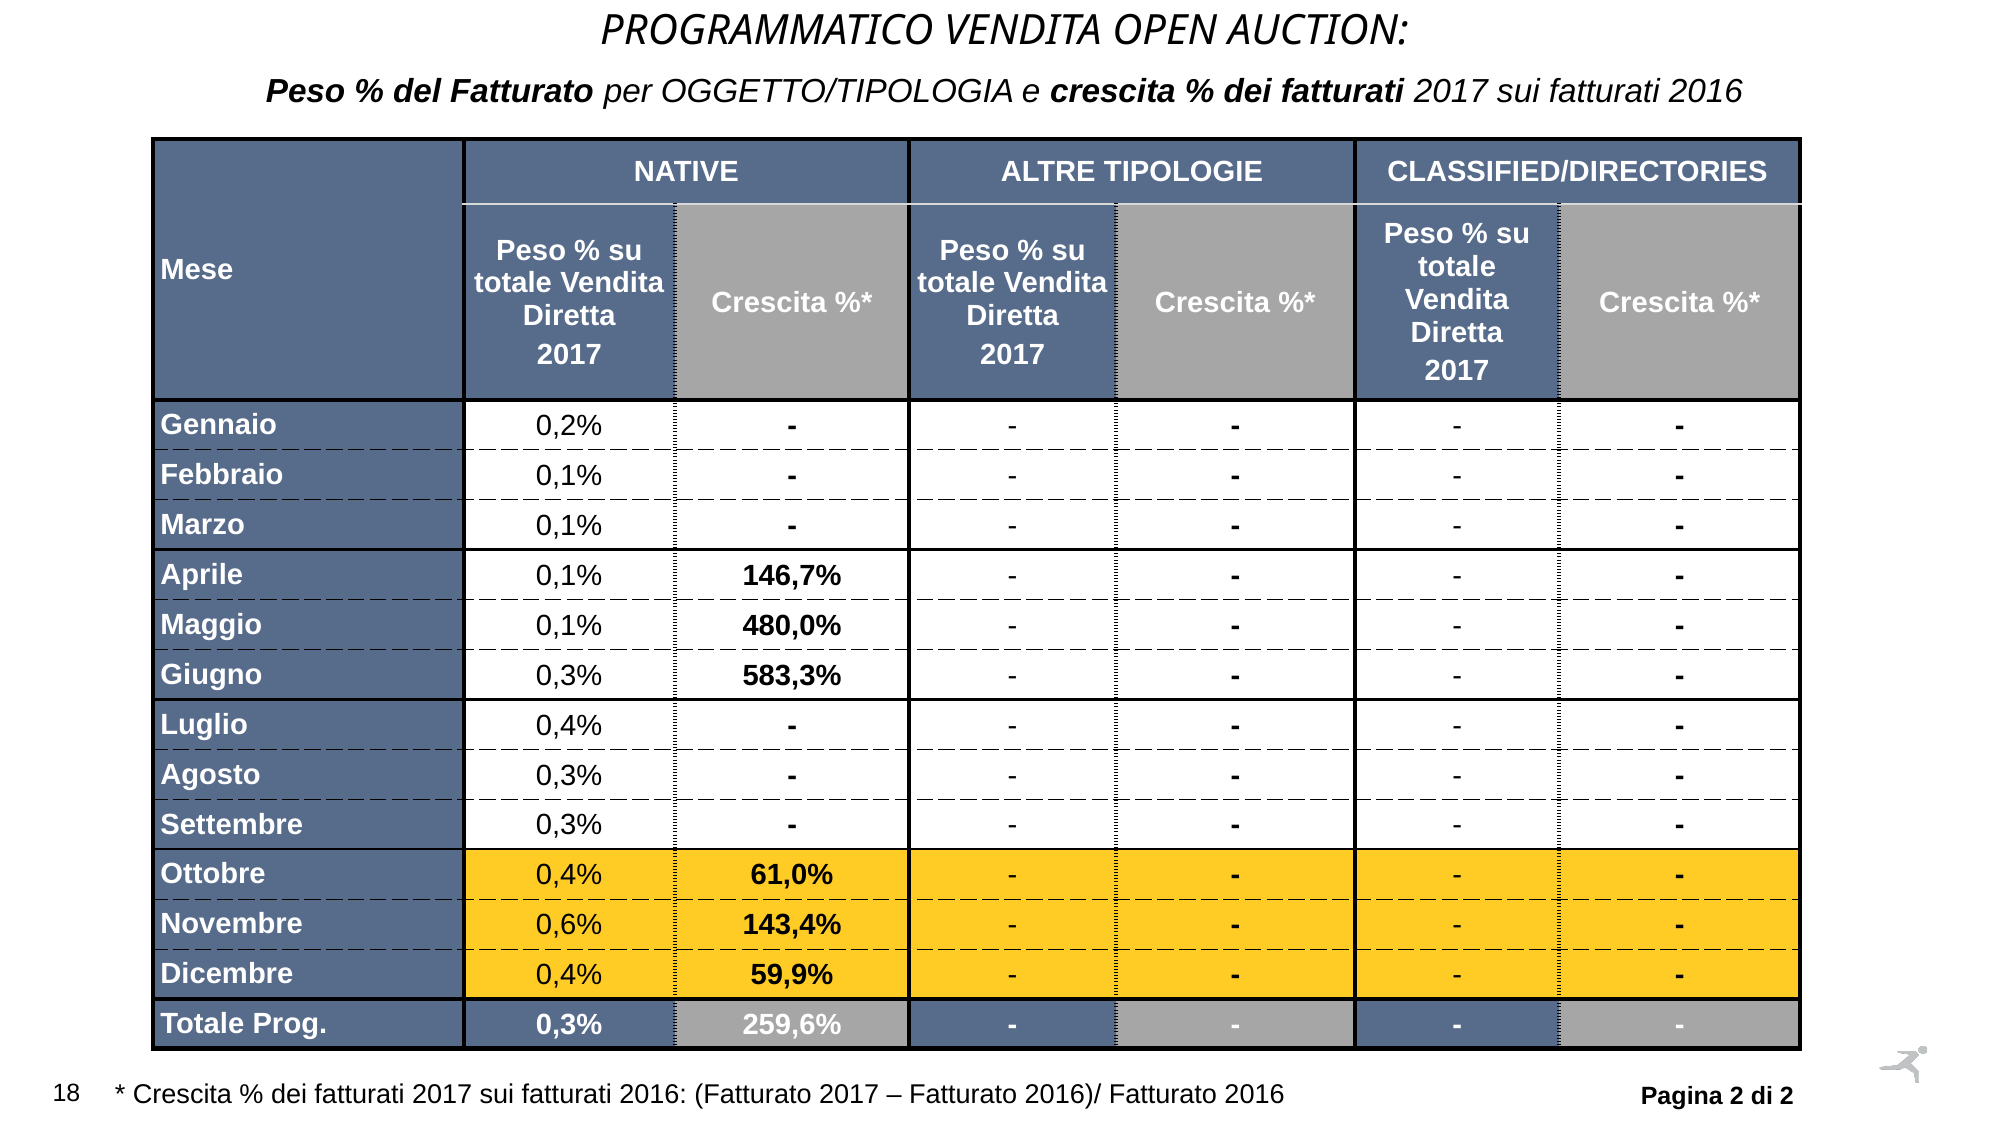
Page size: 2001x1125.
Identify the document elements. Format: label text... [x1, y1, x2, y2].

table_cell - [1559, 701, 1798, 749]
table_cell - [1559, 899, 1798, 949]
table_cell - [1357, 599, 1559, 649]
table_cell - [1116, 551, 1353, 599]
table_cell - [1357, 402, 1559, 450]
table_cell - [1116, 850, 1353, 899]
table_cell 0,6% [466, 899, 675, 949]
table_cell Totale Prog. [155, 1001, 462, 1046]
table_cell - [1116, 799, 1353, 848]
table_cell - [911, 500, 1116, 548]
table_cell Novembre [155, 899, 462, 949]
table_cell 583,3% [675, 649, 907, 698]
table_cell Crescita %* [675, 205, 907, 398]
table_cell - [911, 749, 1116, 799]
table_cell - [1559, 500, 1798, 548]
table_cell - [1357, 500, 1559, 548]
text_box * Crescita % dei fatturati 2017 sui fatturati 2016: (Fatturato 2017 – Fatturato 2016)/ Fatturato 2016 [100, 1069, 1339, 1117]
table_cell - [1116, 599, 1353, 649]
table_cell - [911, 649, 1116, 698]
table_cell - [1357, 899, 1559, 949]
table_cell 0,4% [466, 850, 675, 899]
table_cell Dicembre [155, 949, 462, 997]
table_cell 0,4% [466, 701, 675, 749]
table_cell - [1357, 649, 1559, 698]
table_cell - [911, 850, 1116, 899]
table_cell Ottobre [155, 850, 462, 899]
table_cell - [1357, 850, 1559, 899]
table_cell - [1357, 799, 1559, 848]
table_header Mese [155, 141, 462, 398]
table_cell 0,3% [466, 1001, 675, 1046]
table_cell - [1116, 402, 1353, 450]
table_cell - [1559, 402, 1798, 450]
table_cell - [911, 402, 1116, 450]
table_cell 0,1% [466, 551, 675, 599]
table_header NATIVE [466, 141, 907, 203]
table_cell Aprile [155, 551, 462, 599]
table_cell - [911, 949, 1116, 997]
table_cell 146,7% [675, 551, 907, 599]
table_cell - [1357, 1001, 1559, 1046]
table_cell - [1559, 551, 1798, 599]
table_cell Peso % su totale Vendita Diretta 2017 [911, 205, 1116, 398]
table_cell 0,3% [466, 799, 675, 848]
table_cell - [675, 500, 907, 548]
table_cell - [1559, 949, 1798, 997]
table_cell - [911, 799, 1116, 848]
table_cell - [1357, 450, 1559, 500]
table_cell - [1116, 450, 1353, 500]
table_cell - [1357, 701, 1559, 749]
table_cell 143,4% [675, 899, 907, 949]
table_cell - [911, 1001, 1116, 1046]
table_cell - [1559, 450, 1798, 500]
table_cell Crescita %* [1116, 205, 1353, 398]
table_cell Luglio [155, 701, 462, 749]
table_cell - [1559, 799, 1798, 848]
table_cell Settembre [155, 799, 462, 848]
table_header CLASSIFIED/DIRECTORIES [1357, 141, 1798, 203]
table_cell Marzo [155, 500, 462, 548]
table_cell - [911, 450, 1116, 500]
table_cell - [911, 899, 1116, 949]
table_cell 0,1% [466, 450, 675, 500]
table_header ALTRE TIPOLOGIE [911, 141, 1353, 203]
table_cell 0,1% [466, 500, 675, 548]
table_cell 259,6% [675, 1001, 907, 1046]
text_box Pagina 2 di 2 [1626, 1072, 1889, 1117]
table_cell - [1116, 949, 1353, 997]
table_cell 0,2% [466, 402, 675, 450]
table_cell 0,1% [466, 599, 675, 649]
table_cell Peso % su totale Vendita Diretta 2017 [1357, 205, 1559, 398]
table_cell Maggio [155, 599, 462, 649]
table_cell - [1116, 701, 1353, 749]
table_cell - [1116, 500, 1353, 548]
table_cell - [1357, 949, 1559, 997]
table_cell 61,0% [675, 850, 907, 899]
table_cell - [1116, 899, 1353, 949]
table_cell 0,3% [466, 649, 675, 698]
table_cell Giugno [155, 649, 462, 698]
table_cell - [1357, 749, 1559, 799]
table_cell Peso % su totale Vendita Diretta 2017 [466, 205, 675, 398]
table_cell - [911, 599, 1116, 649]
table_cell - [1116, 649, 1353, 698]
table_cell Agosto [155, 749, 462, 799]
table_cell Gennaio [155, 402, 462, 450]
table_cell 59,9% [675, 949, 907, 997]
table_cell - [1559, 599, 1798, 649]
table_cell - [1116, 1001, 1353, 1046]
table_cell - [1559, 649, 1798, 698]
table_cell - [911, 701, 1116, 749]
table_cell 0,3% [466, 749, 675, 799]
table_cell 480,0% [675, 599, 907, 649]
table_cell - [911, 551, 1116, 599]
table_cell - [1559, 749, 1798, 799]
table_cell Crescita %* [1559, 205, 1798, 398]
table_cell - [1559, 850, 1798, 899]
table_cell - [675, 450, 907, 500]
table_cell 0,4% [466, 949, 675, 997]
table_cell - [675, 749, 907, 799]
table_cell - [1559, 1001, 1798, 1046]
text_box PROGRAMMATICO VENDITA OPEN AUCTION: Peso % del Fatturato per OGGETTO/TIPOLOGIA e crescita % dei fatturati 2017 sui fatturati 2016 [192, 0, 1817, 117]
table_cell - [675, 701, 907, 749]
table_cell - [1116, 749, 1353, 799]
table_cell Febbraio [155, 450, 462, 500]
slide_number 18 [0, 1061, 96, 1122]
table_cell - [675, 799, 907, 848]
table_cell - [675, 402, 907, 450]
table_cell - [1357, 551, 1559, 599]
